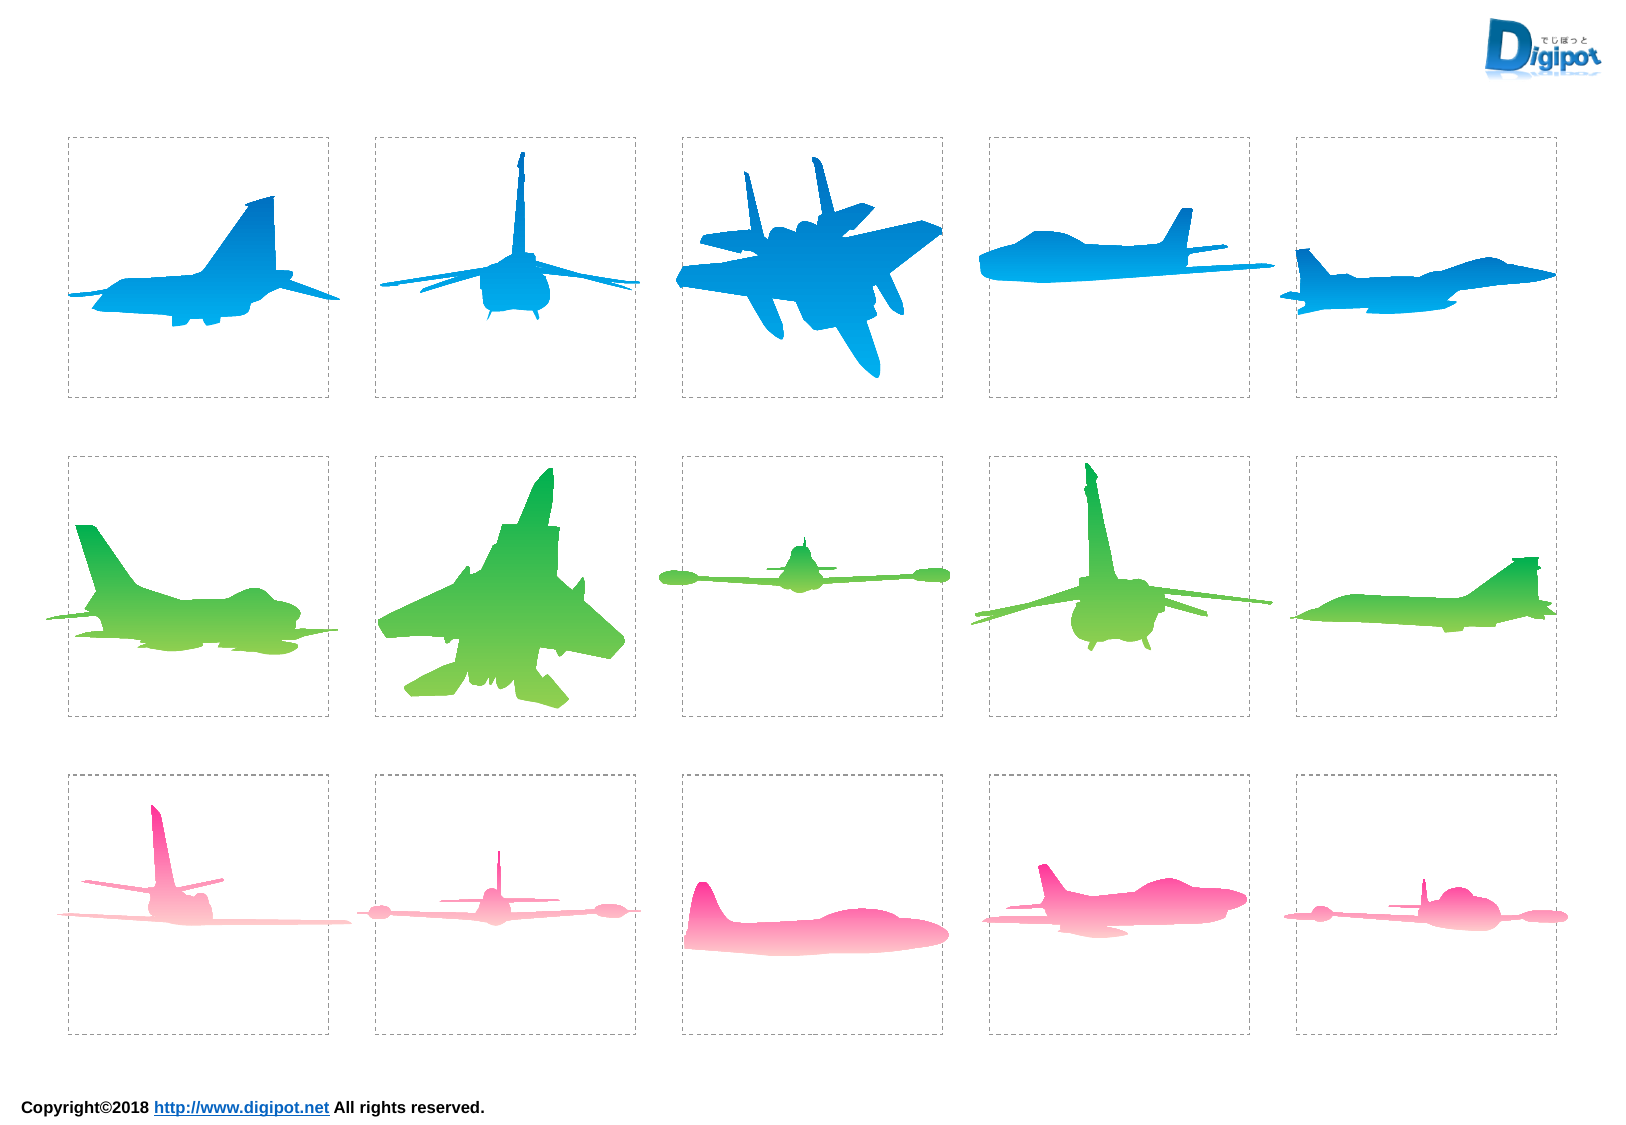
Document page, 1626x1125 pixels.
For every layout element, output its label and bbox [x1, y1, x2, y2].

text_box [1283, 878, 1569, 932]
text_box [982, 864, 1248, 939]
text_box [68, 196, 341, 327]
text_box [46, 525, 339, 655]
text_box [676, 157, 942, 379]
text_box [971, 463, 1274, 652]
text_box [1280, 248, 1557, 316]
text_box [659, 537, 951, 594]
text_box [56, 805, 352, 926]
text_box [684, 881, 950, 957]
text_box [1290, 557, 1557, 633]
text_box [978, 207, 1275, 283]
text_box [380, 152, 641, 321]
picture [1485, 18, 1602, 82]
text_box [356, 850, 641, 926]
text_box [377, 468, 626, 709]
